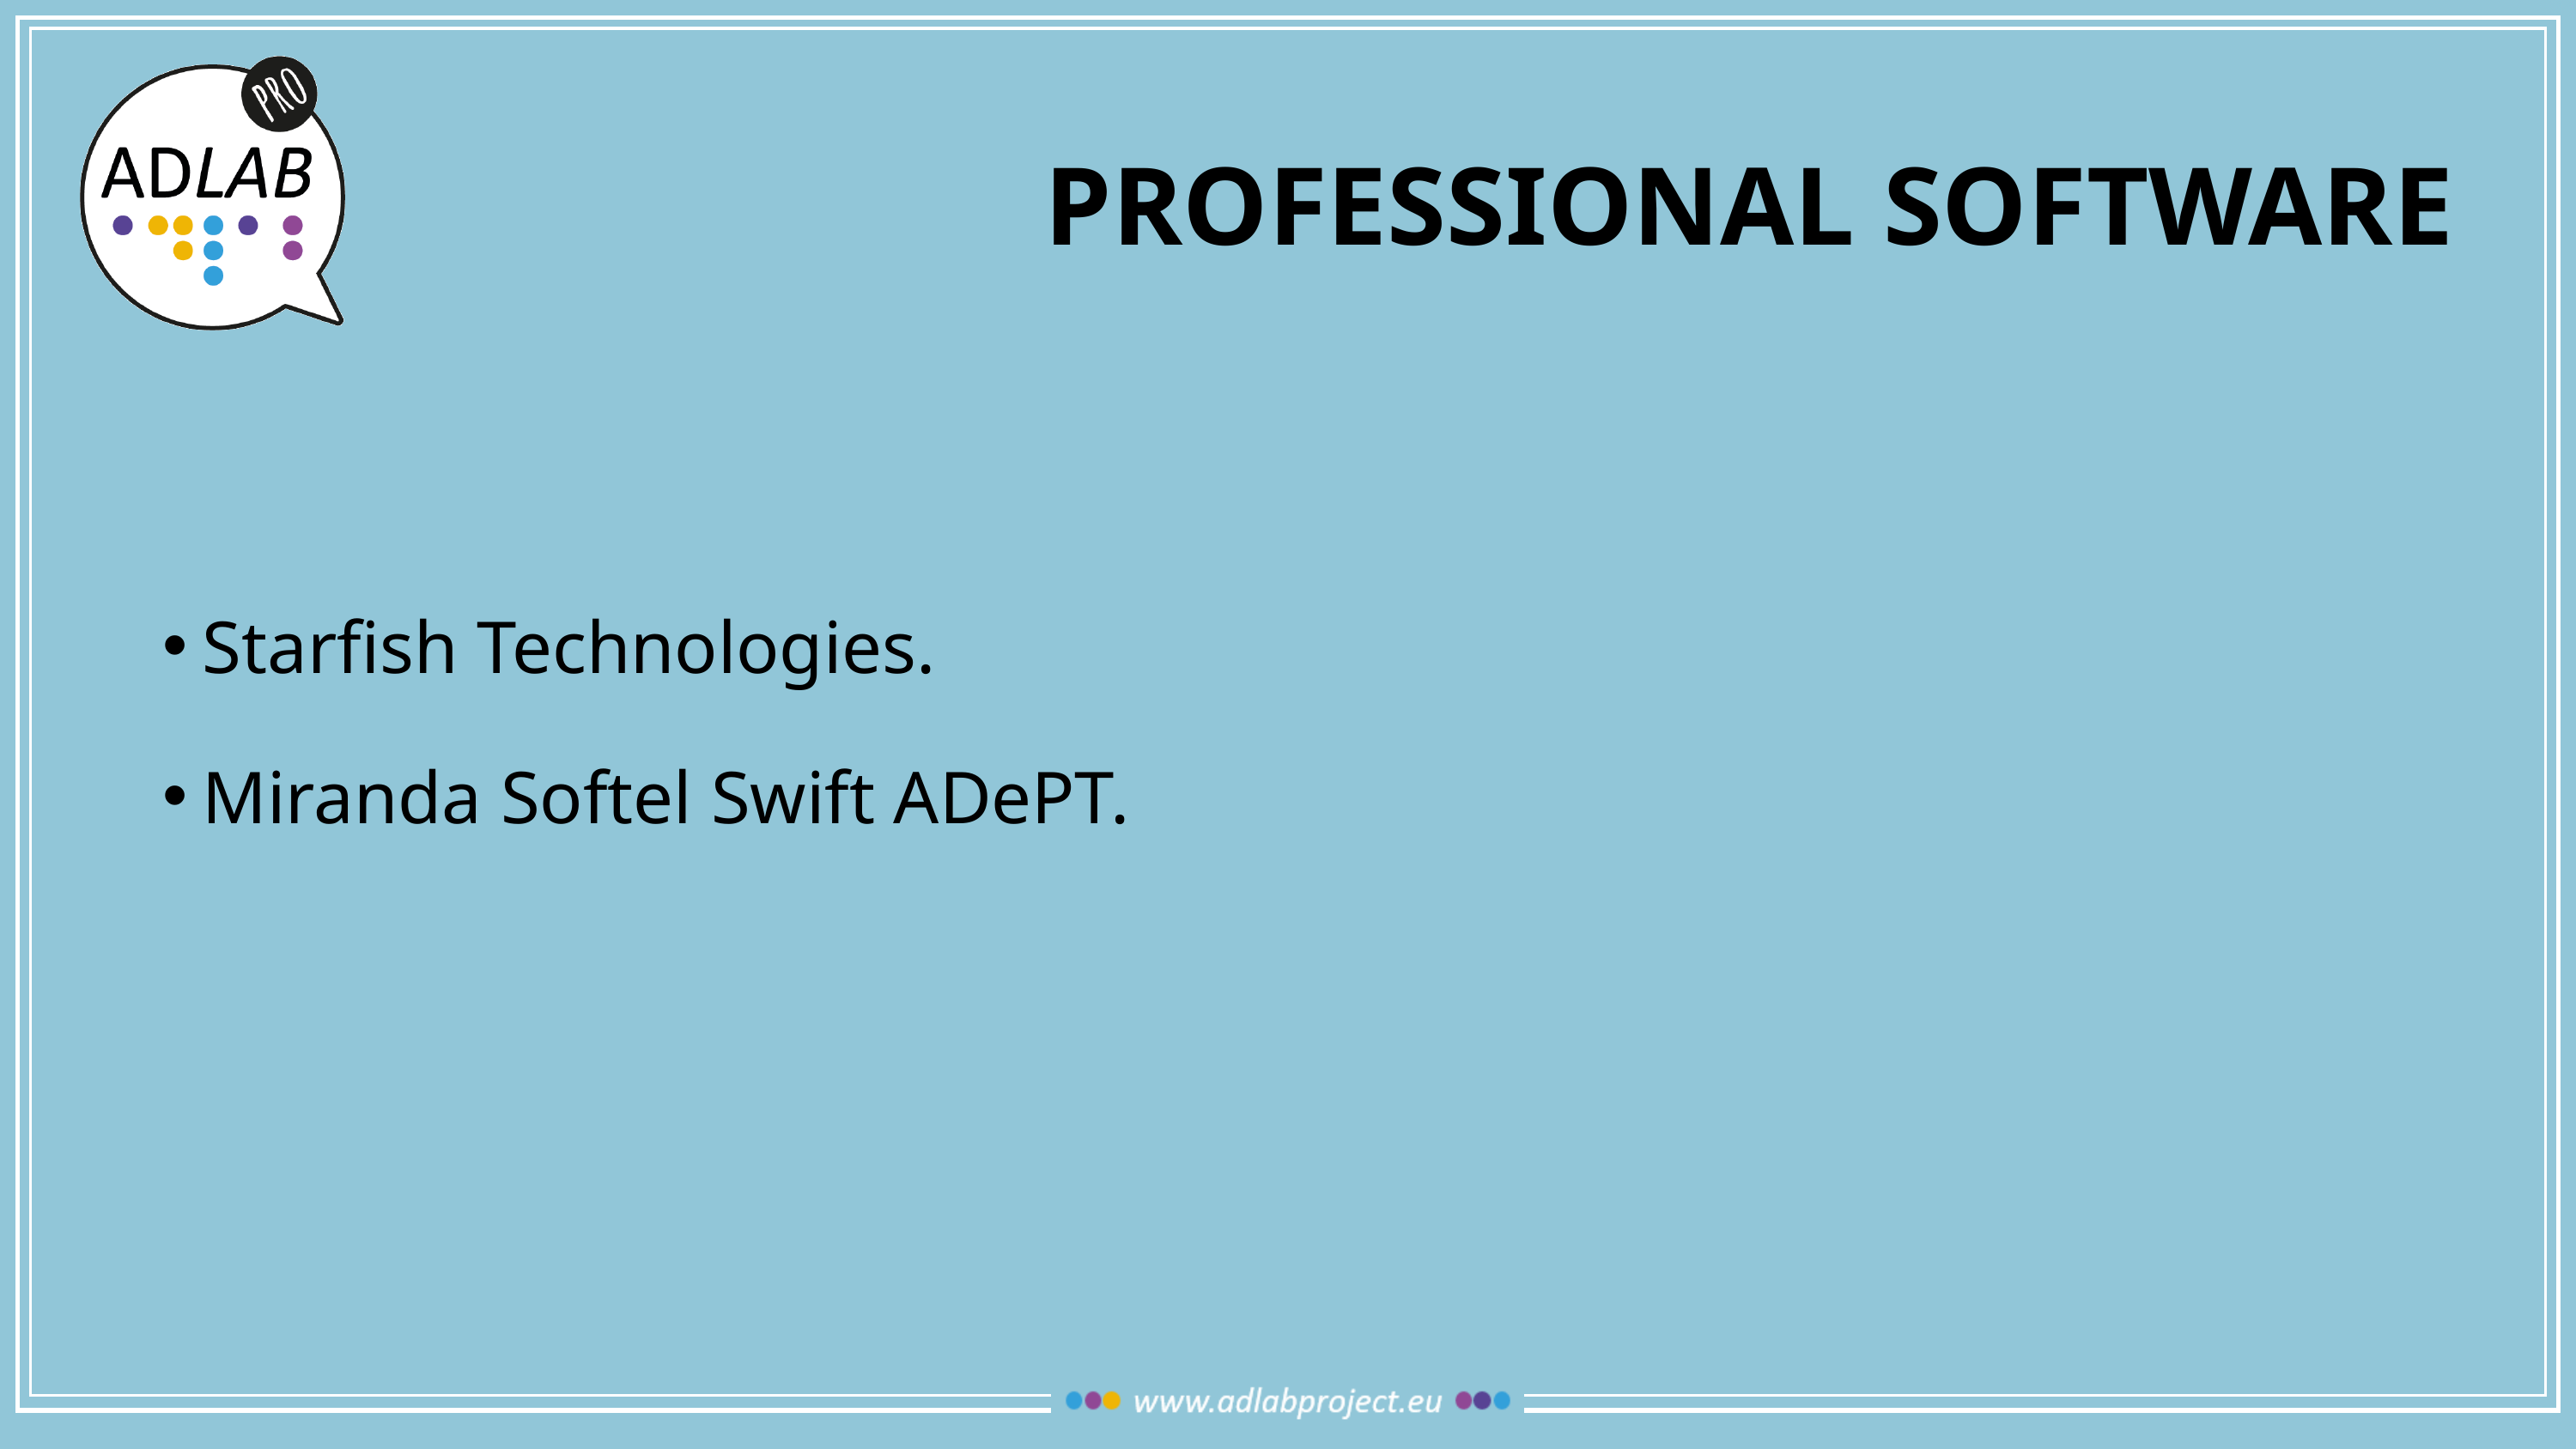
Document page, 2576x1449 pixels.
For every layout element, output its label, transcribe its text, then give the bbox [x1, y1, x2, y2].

title Professional software [384, 70, 2467, 351]
list Starfish Technologies. Miranda Softel Swift ADePT. [150, 552, 2467, 1087]
picture [72, 49, 353, 330]
picture [1051, 1378, 1524, 1429]
